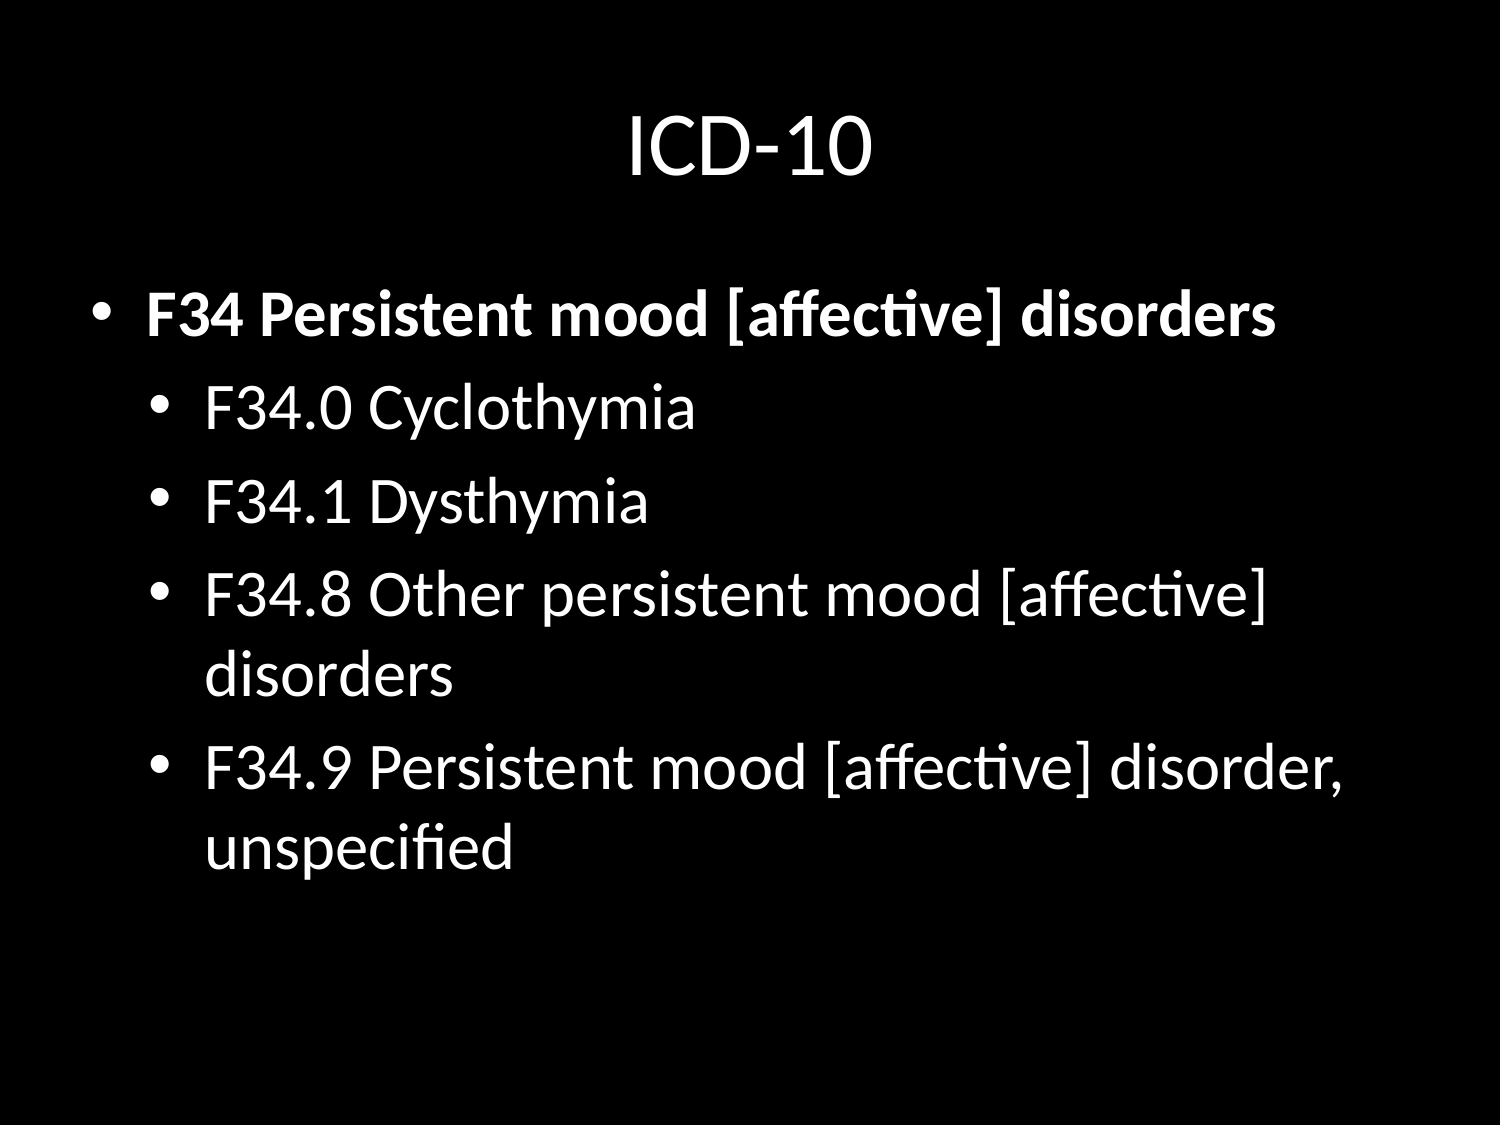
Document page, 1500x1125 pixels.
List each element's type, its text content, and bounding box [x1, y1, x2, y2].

title ICD-10 [75, 45, 1425, 233]
list F34 Persistent mood [affective] disorders F34.0 Cyclothymia F34.1 Dysthymia F34.8 Other persistent mood [affective] disorders F34.9 Persistent mood [affective] disorder, unspecified [75, 262, 1425, 1005]
